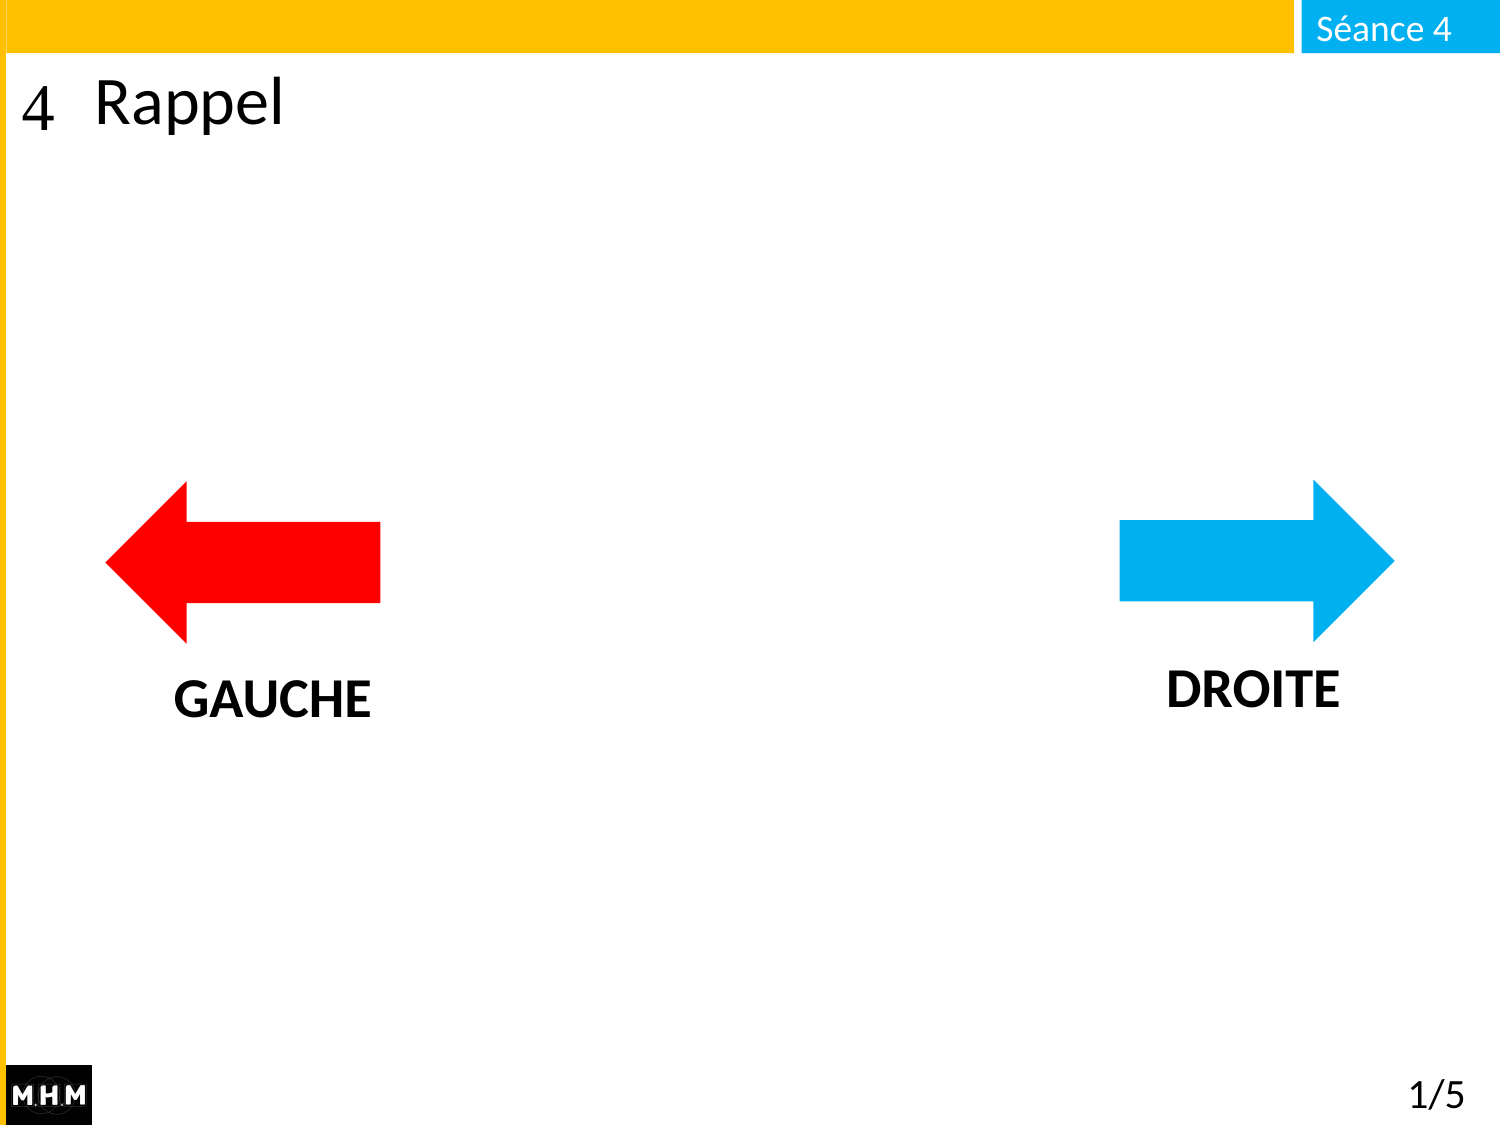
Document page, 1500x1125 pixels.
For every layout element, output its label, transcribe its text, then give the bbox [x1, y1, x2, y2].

text_box GAUCHE [158, 653, 462, 804]
text_box [1118, 477, 1397, 643]
list 1/5 [1373, 1064, 1500, 1125]
text_box [103, 478, 382, 647]
picture [6, 1065, 92, 1125]
text_box DROITE [1151, 643, 1454, 794]
title Rappel [79, 57, 1374, 147]
